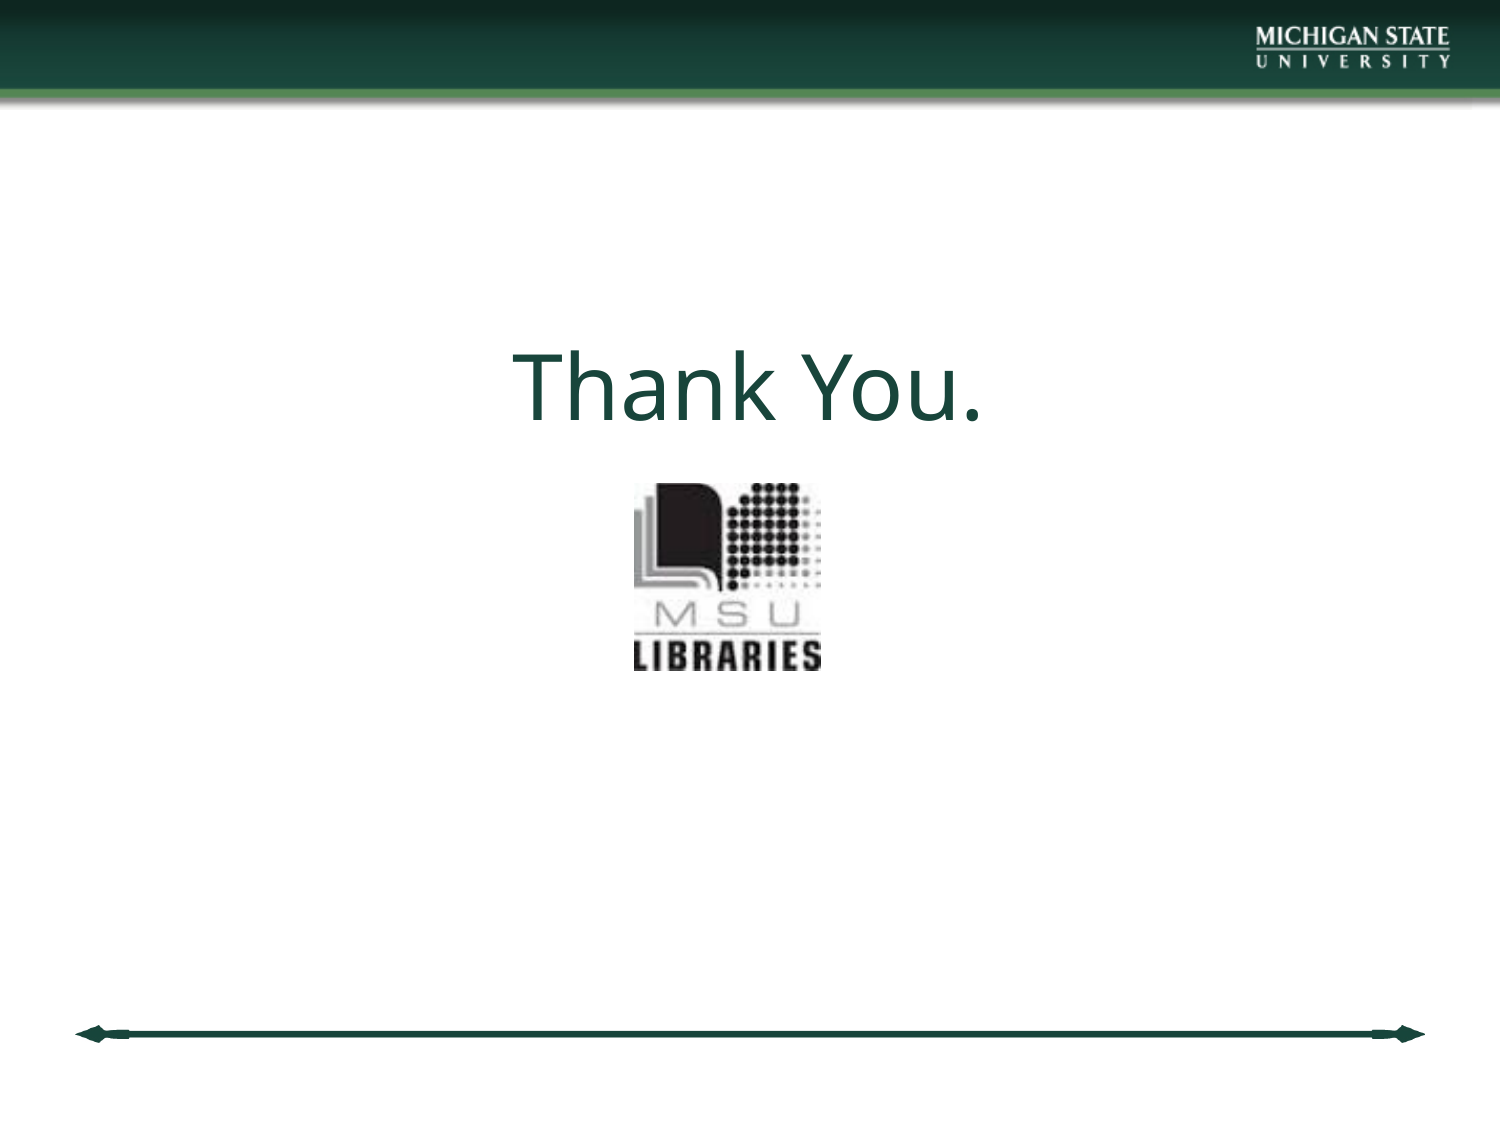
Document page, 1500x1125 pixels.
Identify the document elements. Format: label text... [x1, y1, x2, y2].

picture [0, 0, 1500, 110]
picture [634, 483, 821, 672]
picture [75, 1025, 1425, 1043]
title Thank You. [74, 321, 1425, 401]
